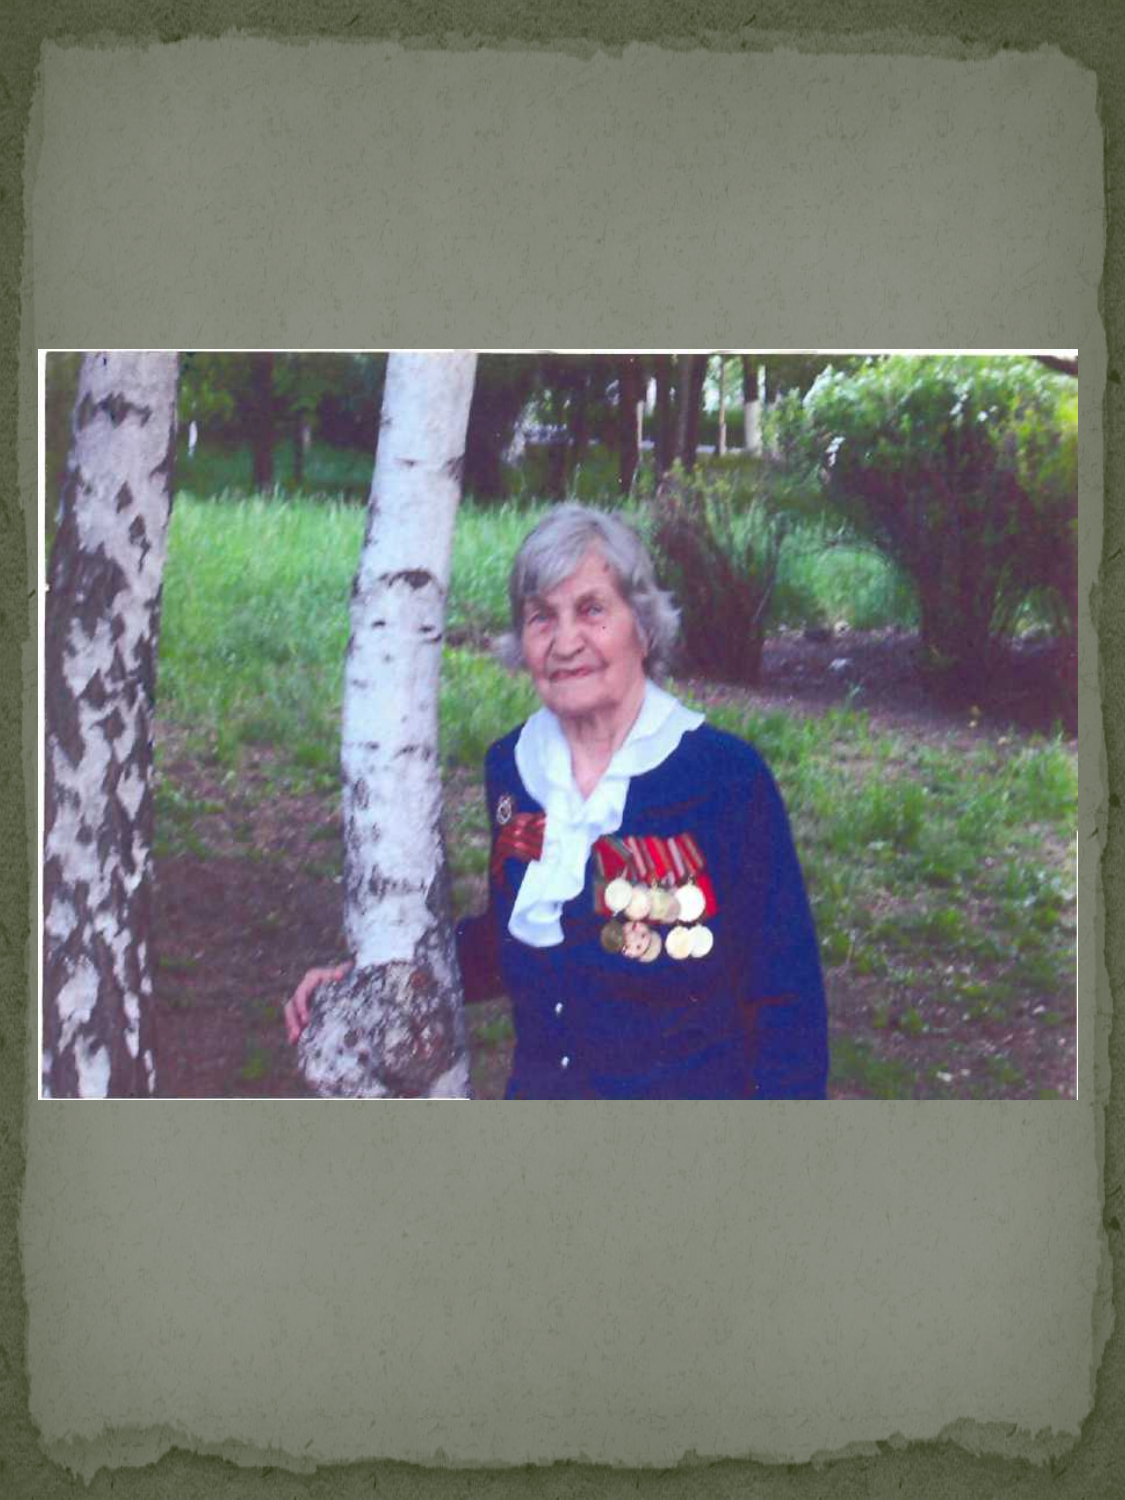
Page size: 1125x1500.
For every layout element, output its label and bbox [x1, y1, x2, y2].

picture [38, 349, 1078, 1100]
